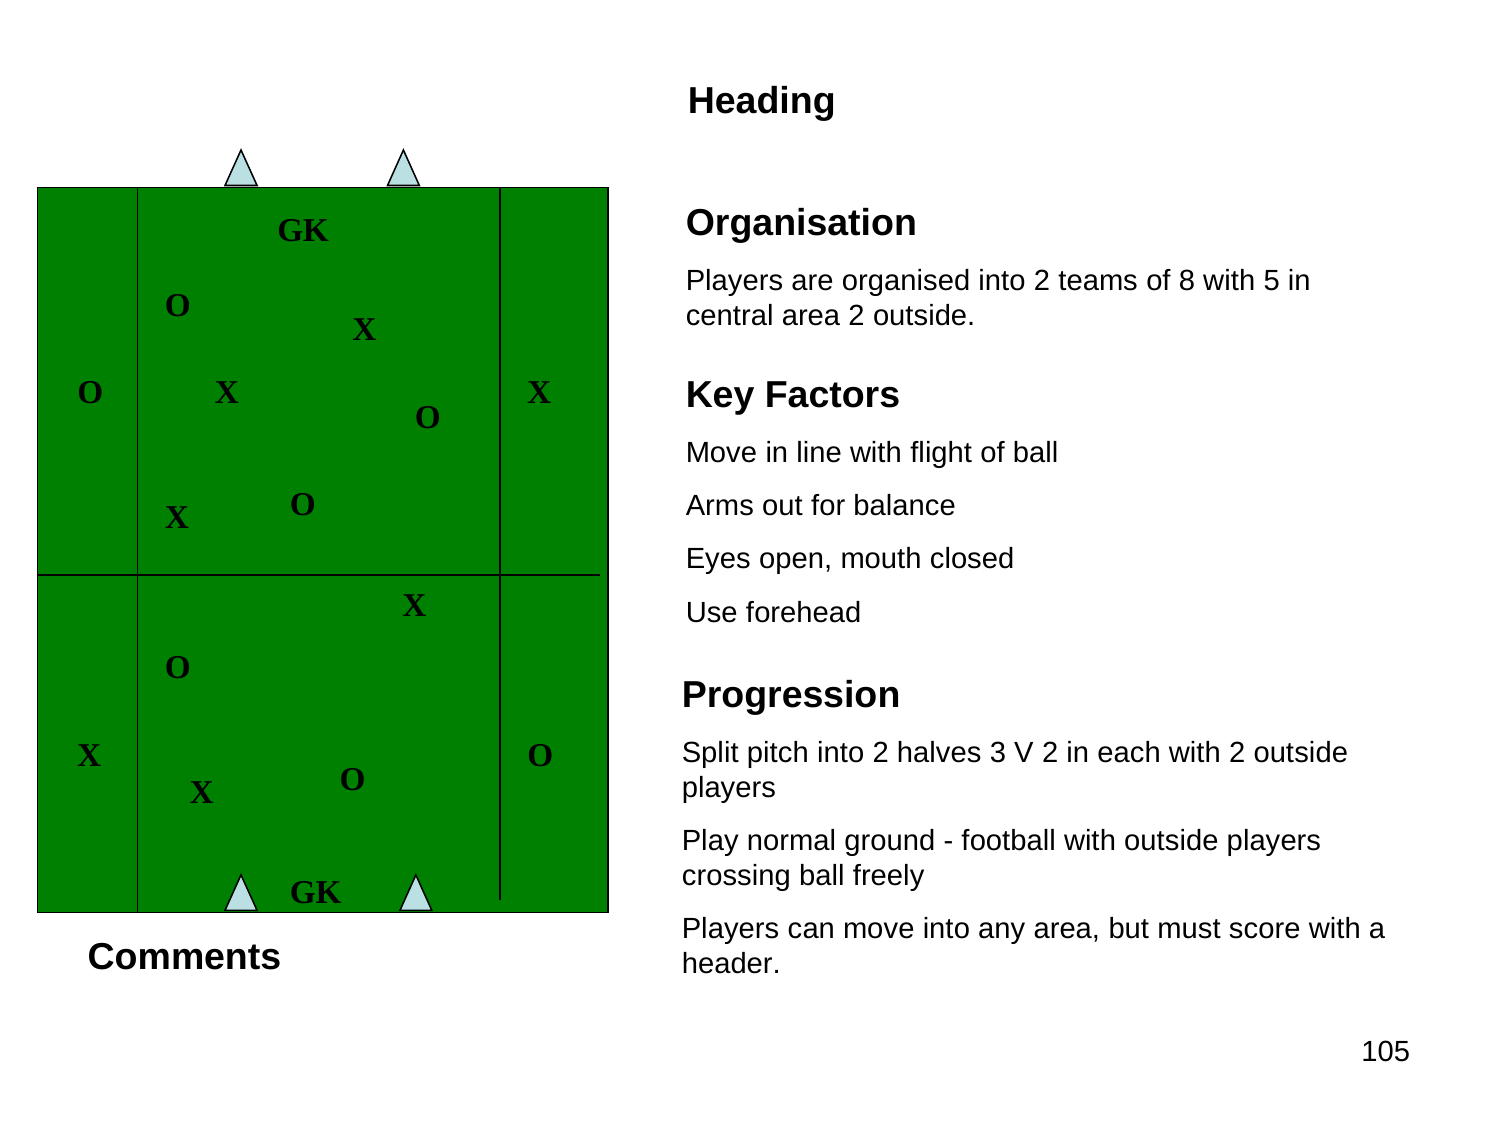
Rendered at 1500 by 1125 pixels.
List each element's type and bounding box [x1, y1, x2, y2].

text_box [72, 924, 624, 986]
text_box [37, 187, 625, 918]
text_box [671, 362, 1396, 636]
text_box [667, 662, 1412, 988]
text_box [1074, 1024, 1425, 1103]
text_box [224, 149, 257, 186]
text_box [387, 149, 420, 186]
text_box [253, 0, 1270, 129]
text_box [671, 190, 1412, 340]
